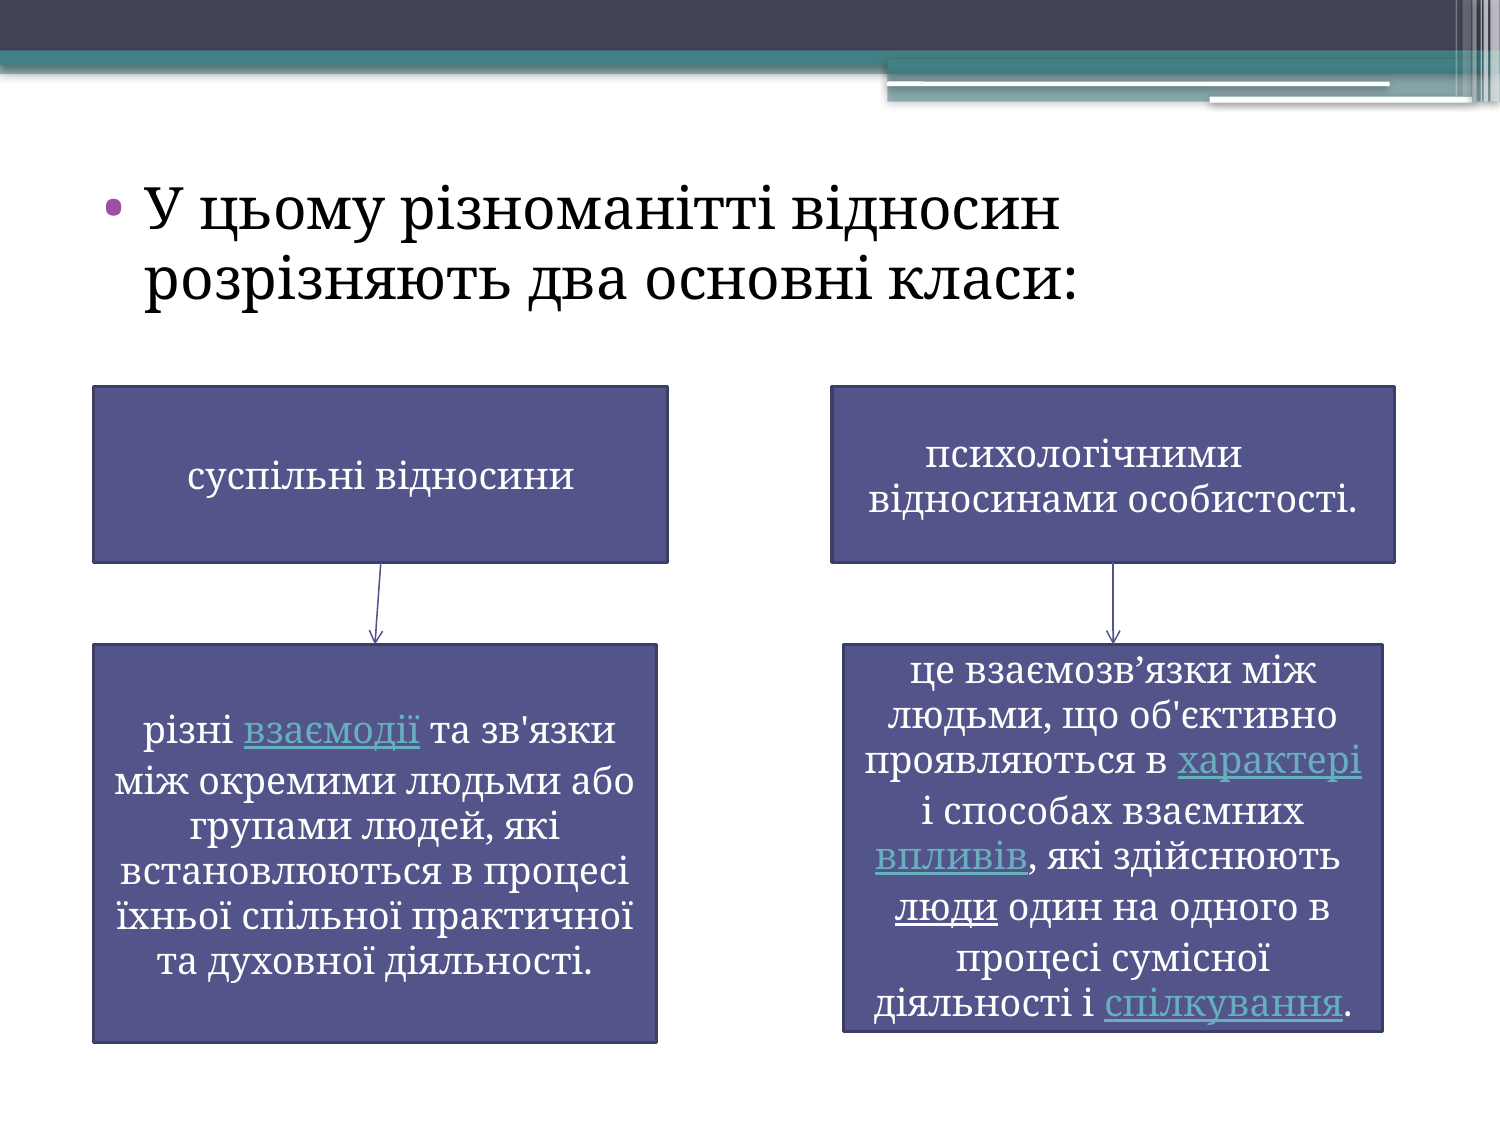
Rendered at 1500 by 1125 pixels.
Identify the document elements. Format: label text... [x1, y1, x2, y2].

text_box це взаємозв’язки між людьми, що об'єктивно проявляються в характері і способах взаємних впливів, які здійснюють люди один на одного в процесі сумісної діяльності і спілкування. [842, 643, 1384, 1033]
text_box різні взаємодії та зв'язки між окремими людьми або групами людей, які встановлюються в процесі їхньої спільної практичної та духовної діяльності. [92, 643, 658, 1044]
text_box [336, 600, 420, 607]
text_box психологічними відносинами особистості. [830, 385, 1396, 564]
text_box суспільні відносини [92, 385, 669, 564]
list У цьому різноманітті відносин розрізняють два основні класи: [70, 164, 1421, 874]
